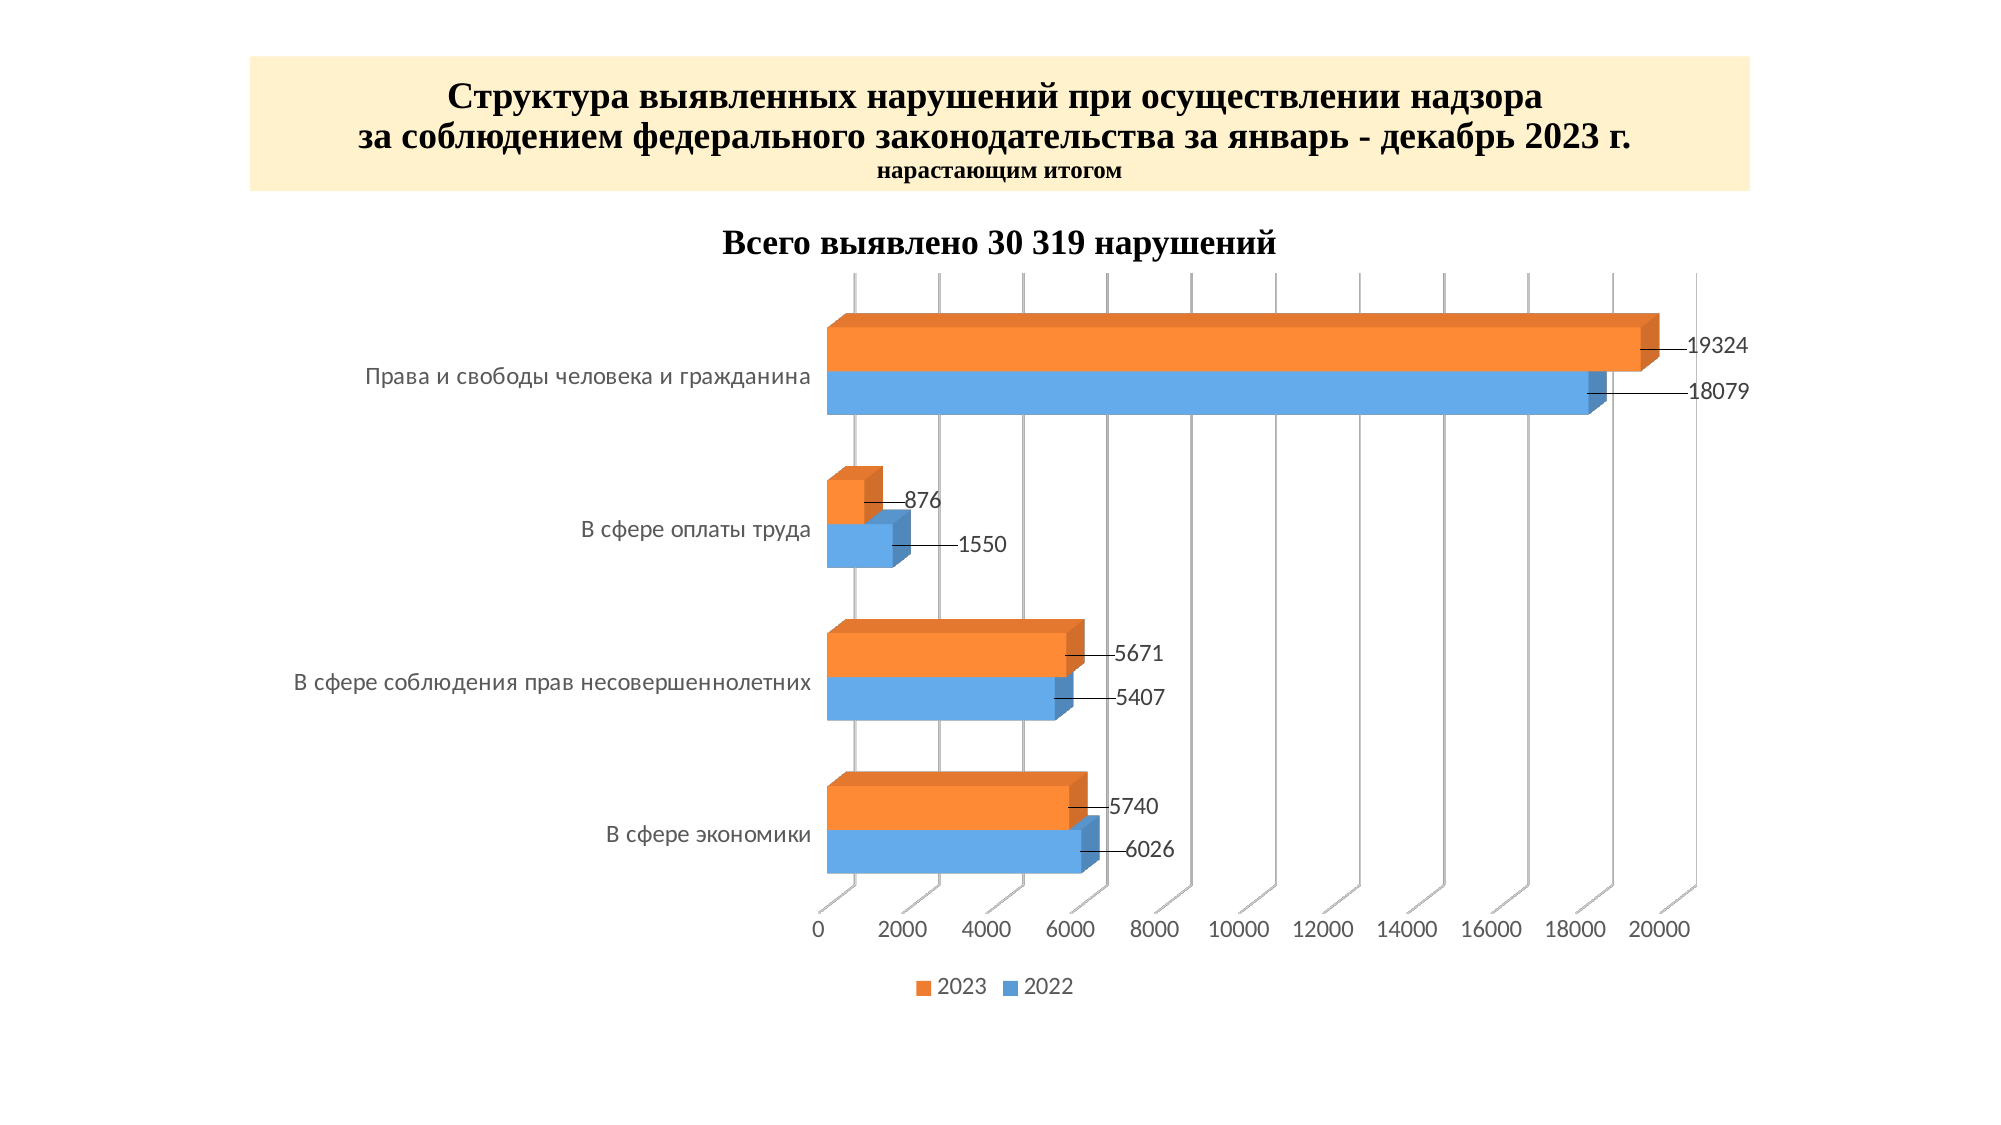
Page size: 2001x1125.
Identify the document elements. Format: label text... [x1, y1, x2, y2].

chart [249, 258, 1750, 1007]
title Структура выявленных нарушений при осуществлении надзора за соблюдением федерального законодательства за январь - декабрь 2023 г. нарастающим итогом [249, 56, 1750, 192]
subtitle Всего выявлено 30 319 нарушений [249, 216, 1750, 258]
